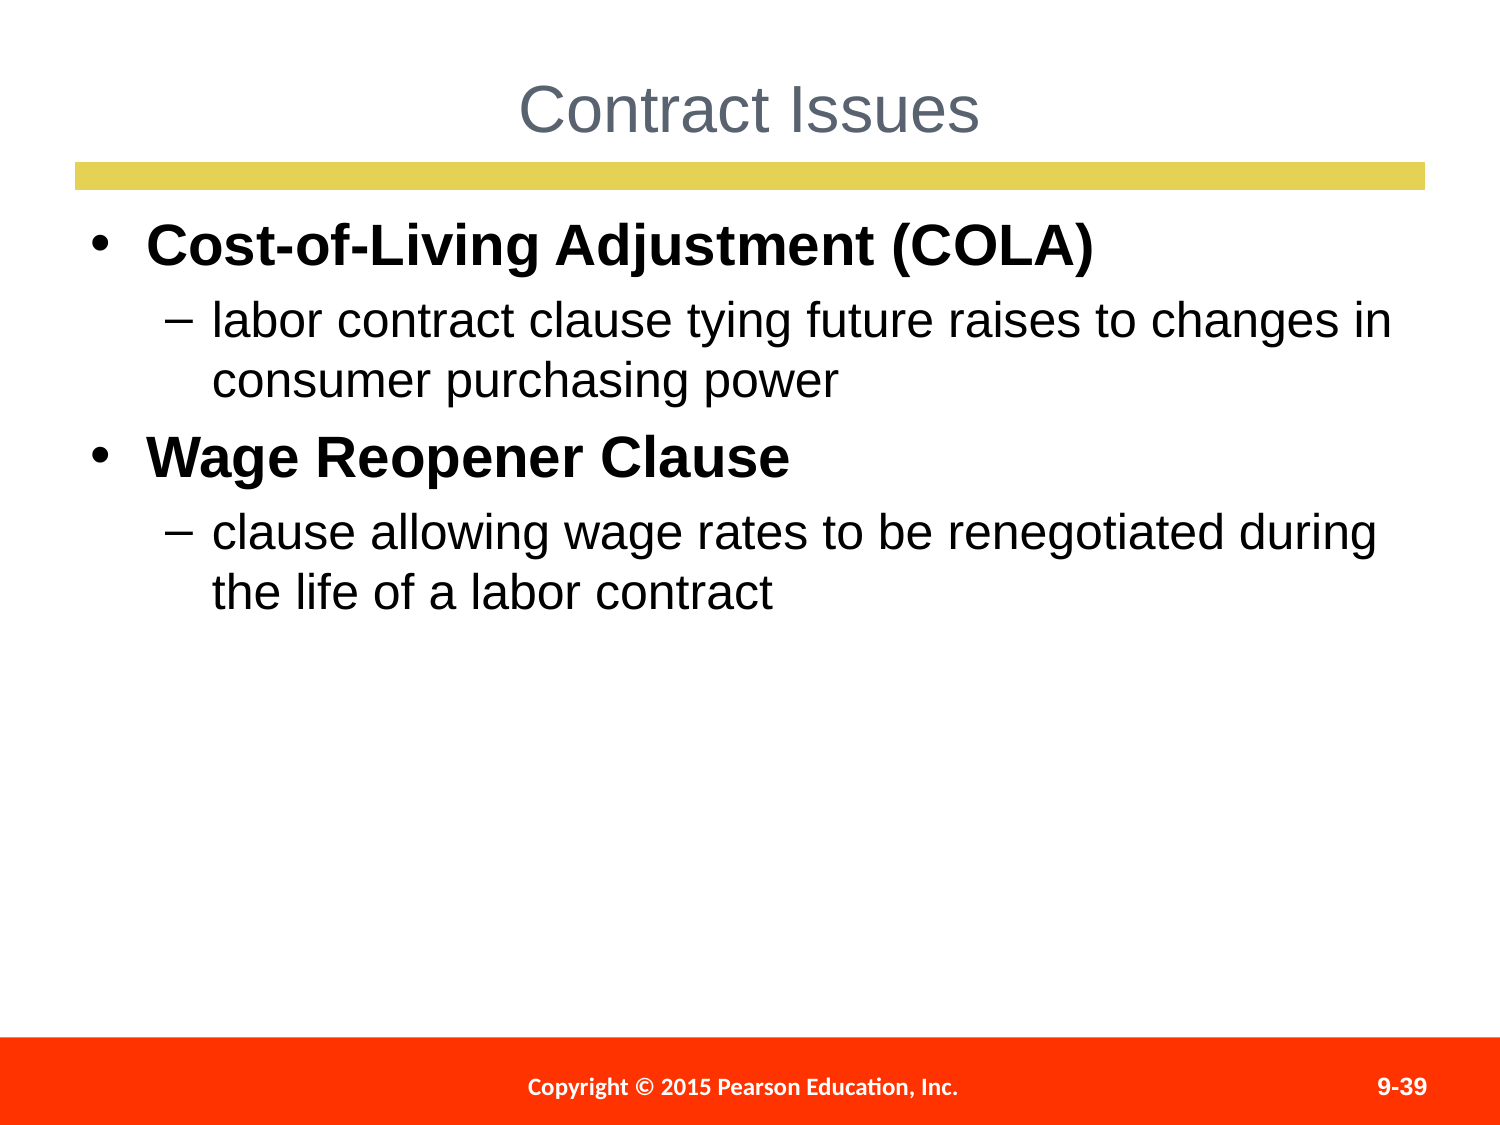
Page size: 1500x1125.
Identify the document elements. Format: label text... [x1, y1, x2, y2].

list Cost-of-Living Adjustment (COLA) labor contract clause tying future raises to changes in consumer purchasing power Wage Reopener Clause clause allowing wage rates to be renegotiated during the life of a labor contract [74, 199, 1426, 1006]
title Contract Issues [74, 12, 1426, 199]
